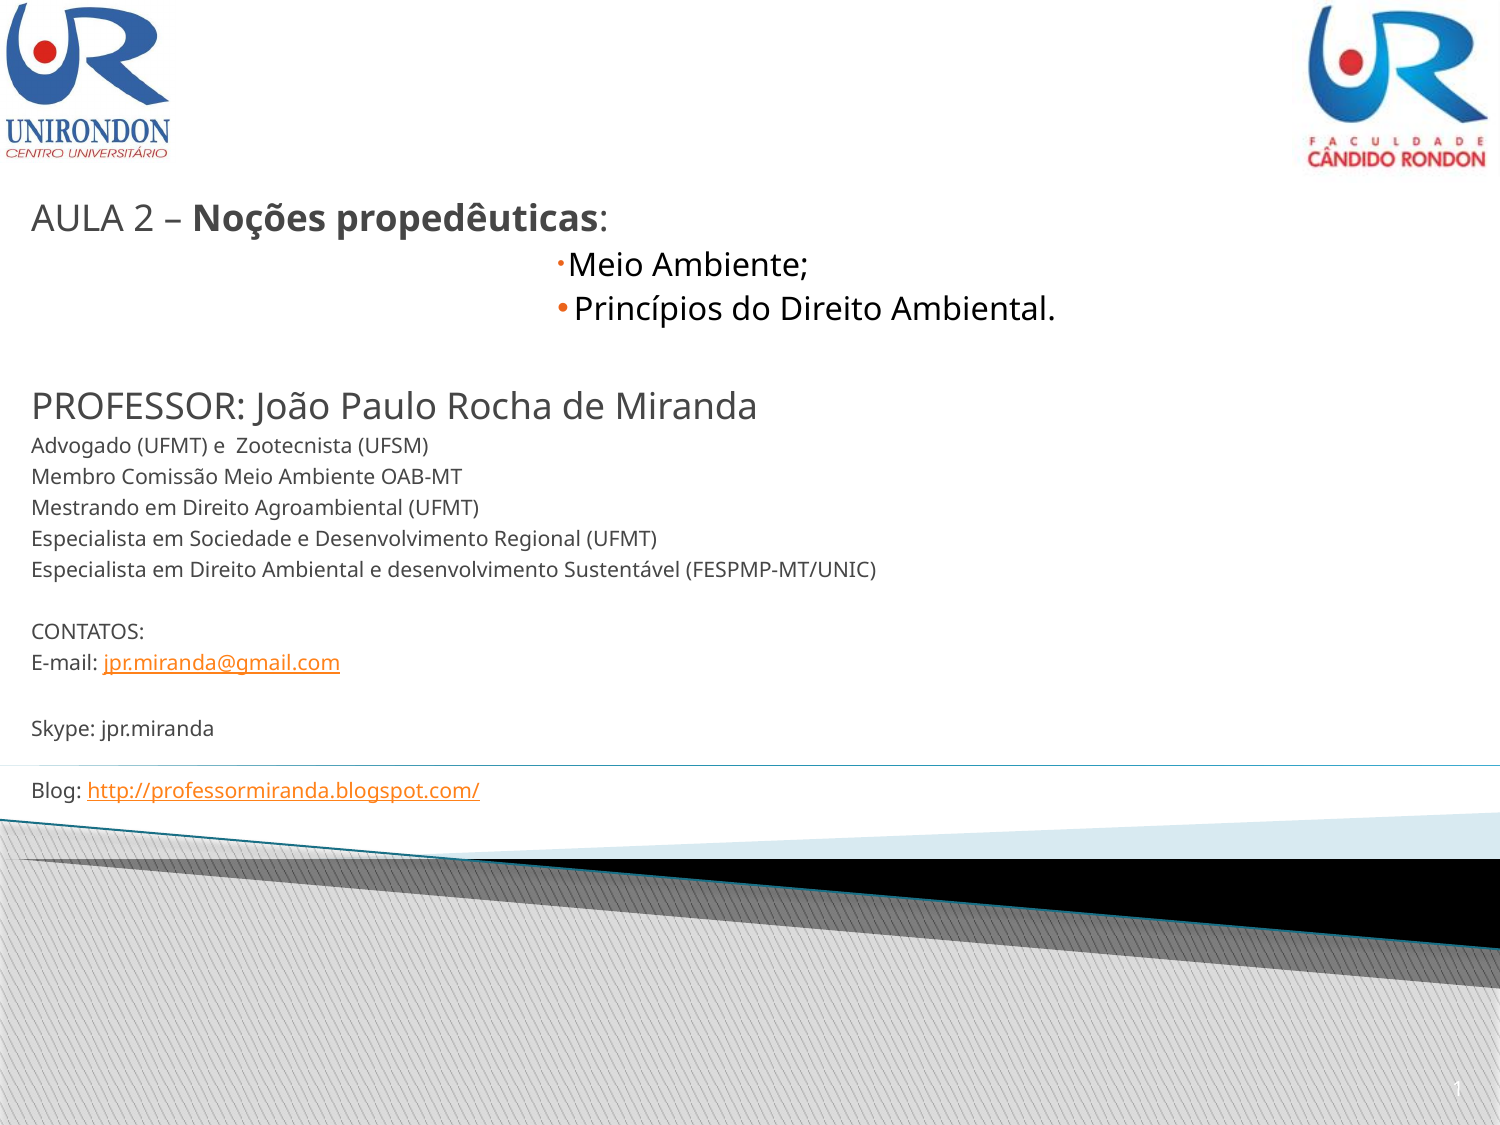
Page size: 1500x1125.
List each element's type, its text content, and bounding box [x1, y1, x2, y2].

subtitle AULA 2 – Noções propedêuticas: Meio Ambiente; Princípios do Direito Ambiental. PROFESSOR: João Paulo Rocha de Miranda Advogado (UFMT) e Zootecnista (UFSM) Membro Comissão Meio Ambiente OAB-MT Mestrando em Direito Agroambiental (UFMT) Especialista em Sociedade e Desenvolvimento Regional (UFMT) Especialista em Direito Ambiental e desenvolvimento Sustentável (FESPMP-MT/UNIC) CONTATOS: E-mail: jpr.miranda@gmail.com Skype: jpr.miranda Blog: http://professormiranda.blogspot.com/ [23, 187, 1454, 821]
picture [5, 859, 1500, 989]
slide_number 1 [1418, 1051, 1479, 1112]
picture [1292, 0, 1500, 183]
picture [0, 0, 176, 164]
